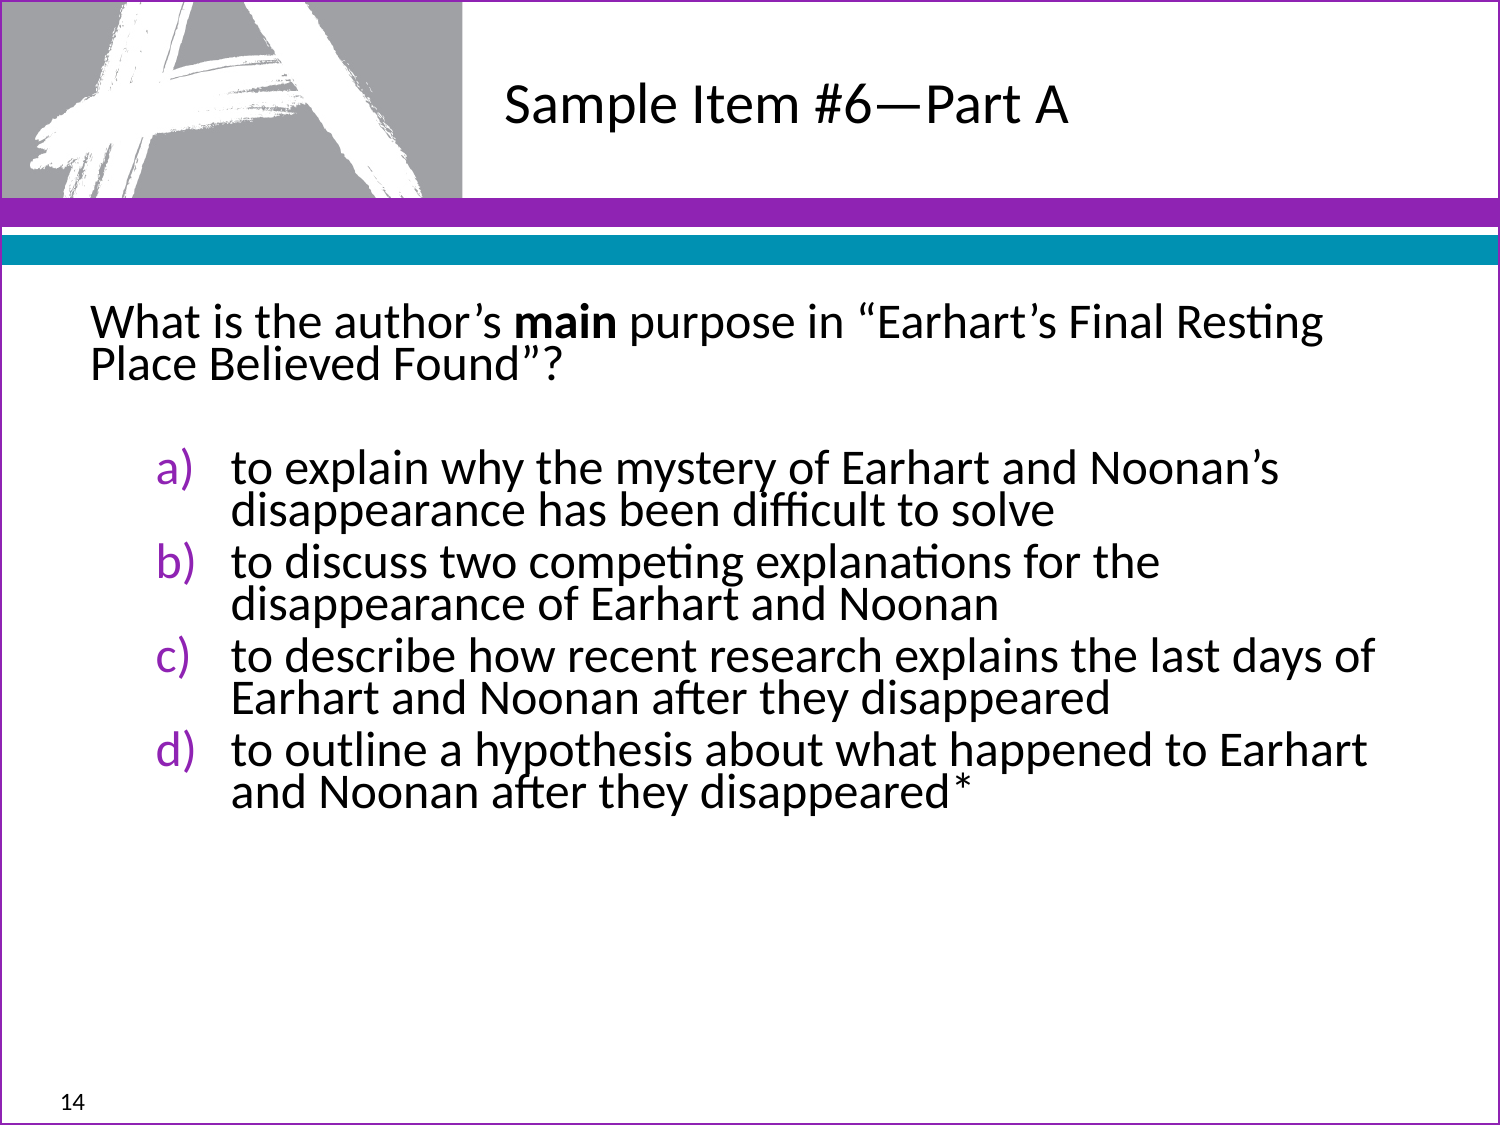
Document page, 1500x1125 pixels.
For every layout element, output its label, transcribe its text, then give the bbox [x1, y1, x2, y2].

slide_number 14 [0, 1077, 100, 1125]
title Sample Item #6—Part A [462, 0, 1500, 200]
list What is the author’s main purpose in “Earhart’s Final Resting Place Believed Found”? to explain why the mystery of Earhart and Noonan’s disappearance has been difficult to solve to discuss two competing explanations for the disappearance of Earhart and Noonan to describe how recent research explains the last days of Earhart and Noonan after they disappeared to outline a hypothesis about what happened to Earhart and Noonan after they disappeared* [75, 262, 1425, 1075]
picture [2, 2, 462, 198]
